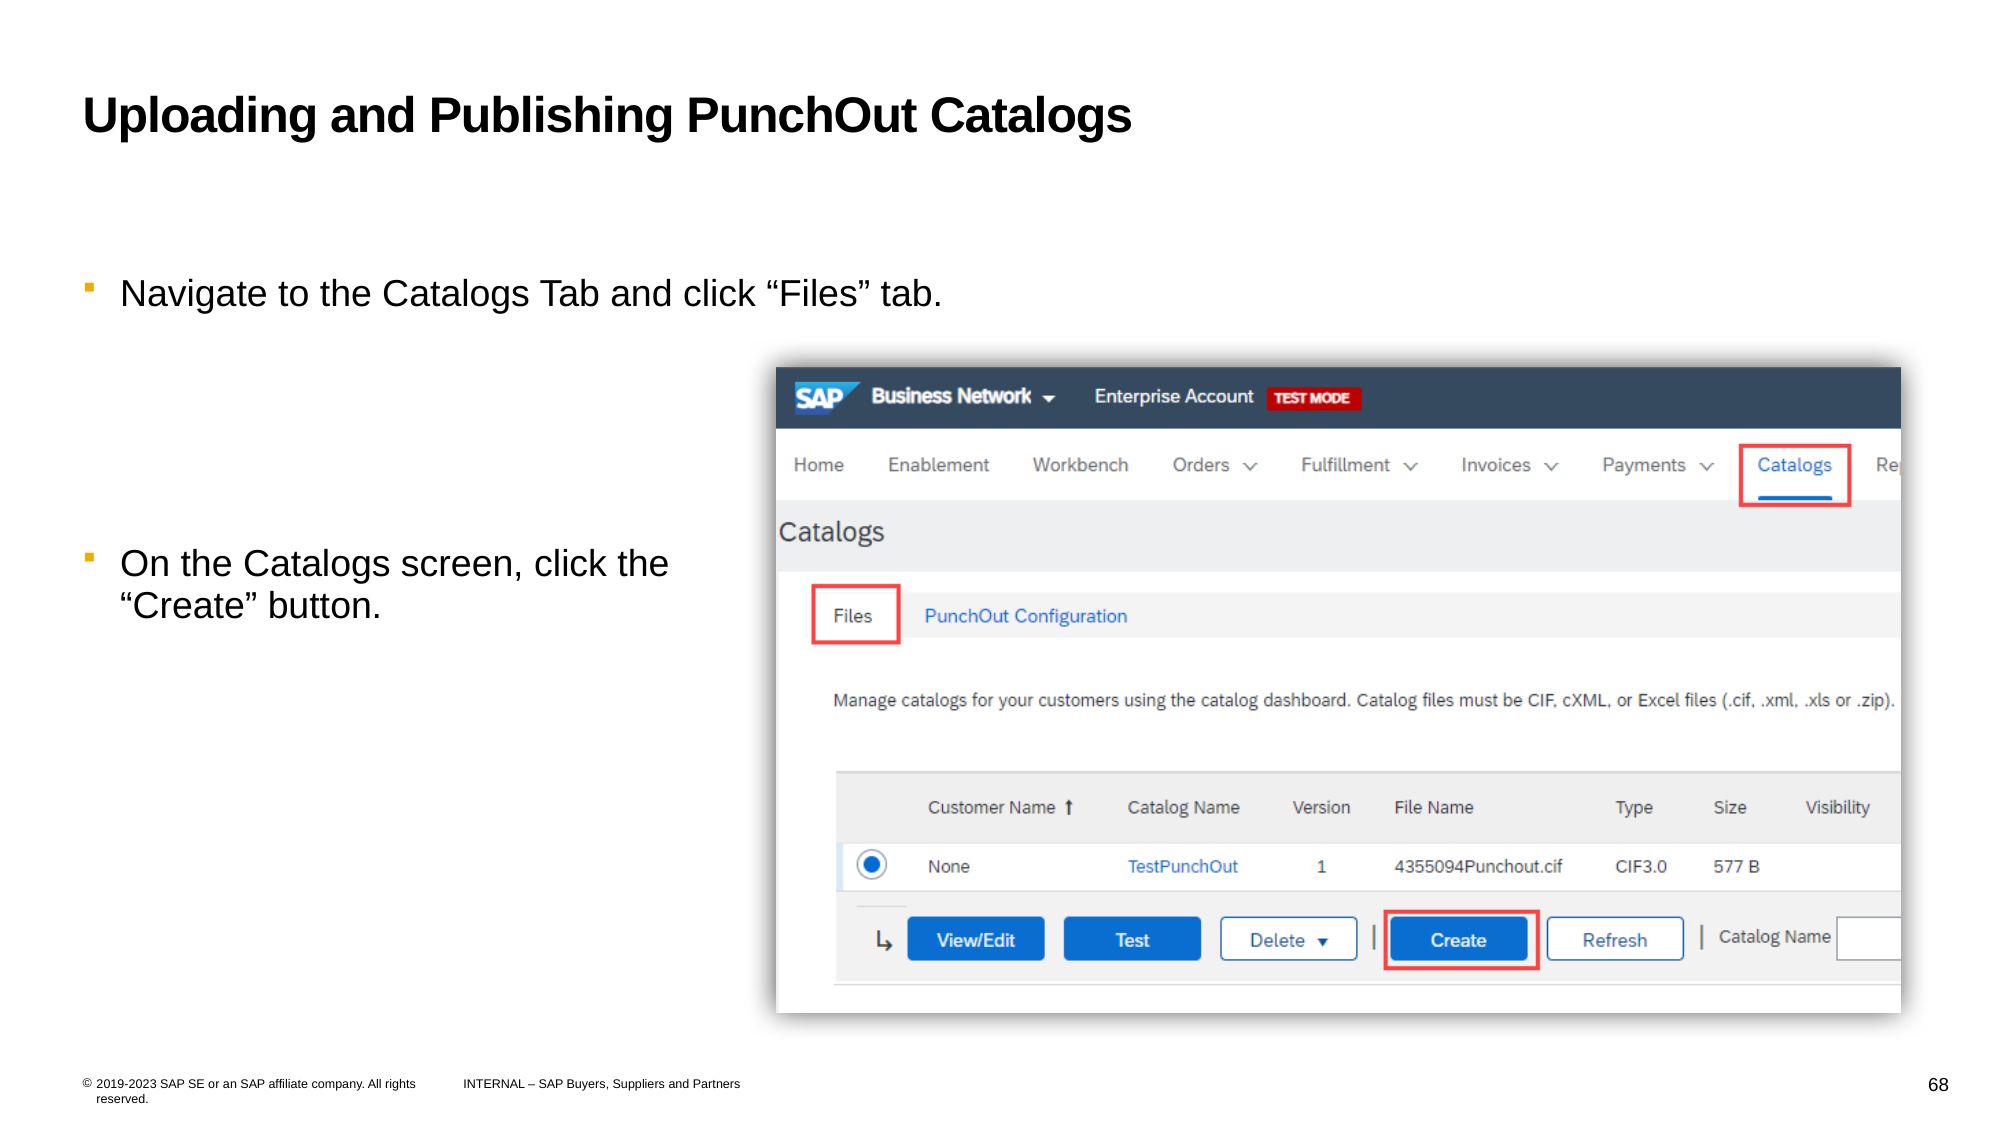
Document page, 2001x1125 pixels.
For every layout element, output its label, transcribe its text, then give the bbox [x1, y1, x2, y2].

title Uploading and Publishing PunchOut Catalogs [82, 82, 1918, 144]
picture [775, 367, 1901, 1013]
list Navigate to the Catalogs Tab and click “Files” tab. On the Catalogs screen, click the “Create” button. [82, 265, 1918, 1040]
